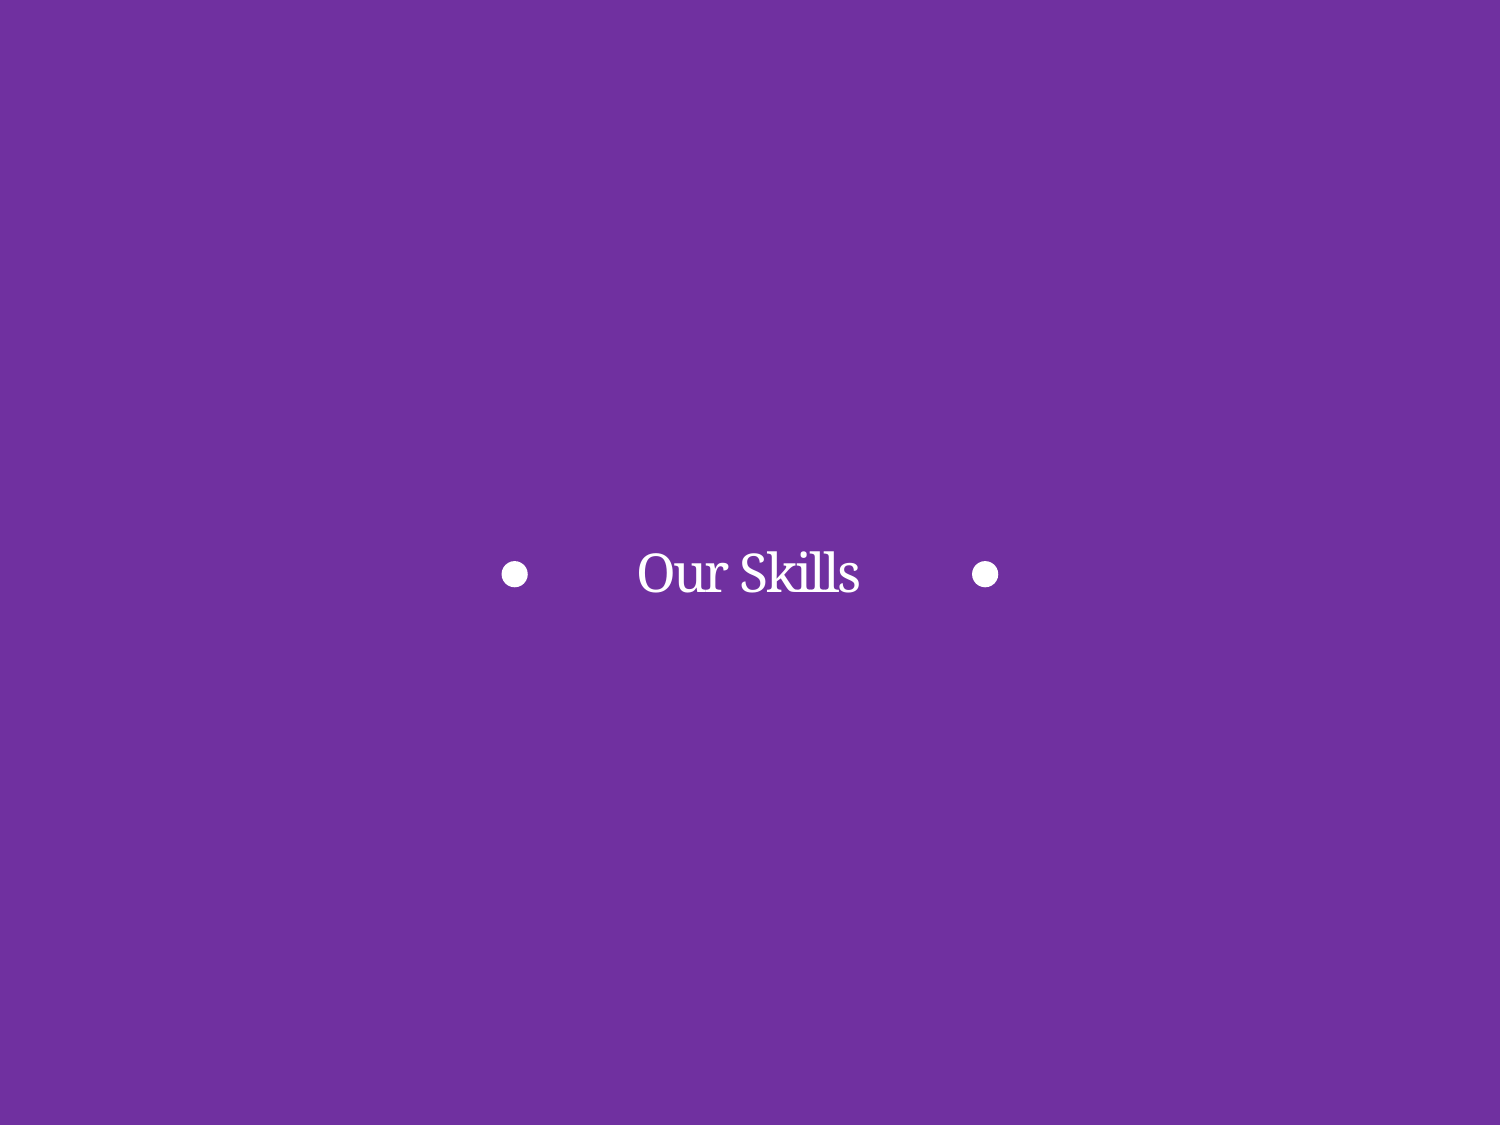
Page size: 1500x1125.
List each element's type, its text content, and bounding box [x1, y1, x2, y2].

list Our Skills [532, 534, 966, 612]
